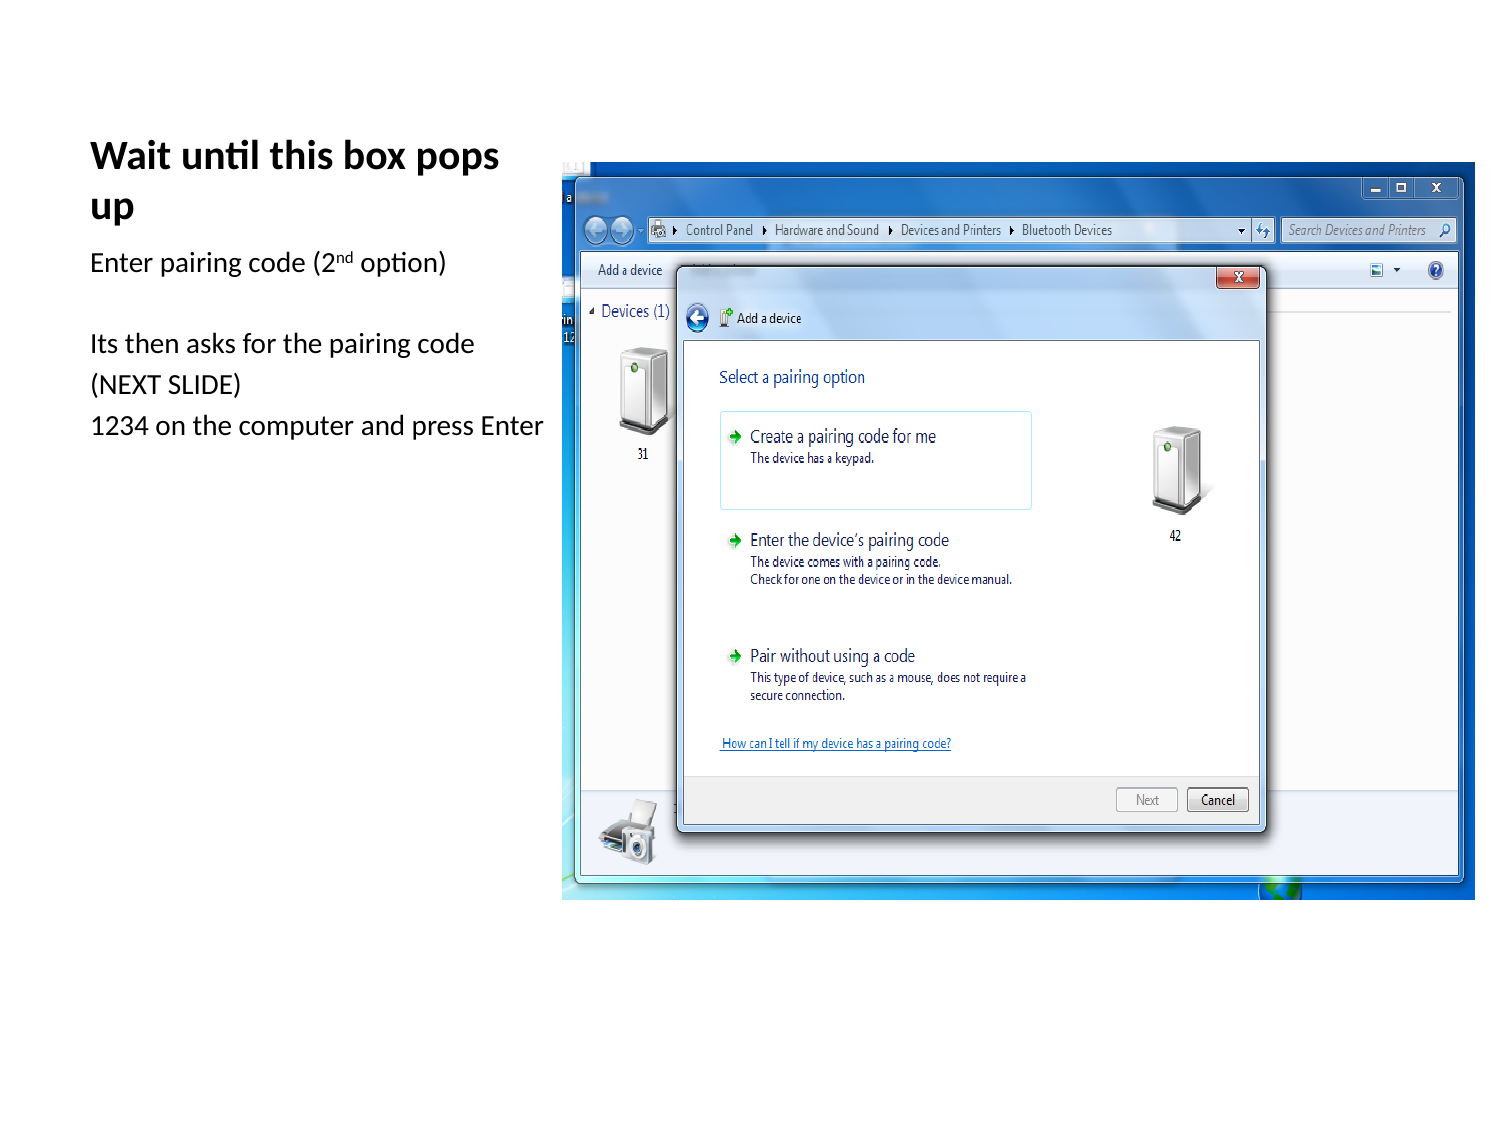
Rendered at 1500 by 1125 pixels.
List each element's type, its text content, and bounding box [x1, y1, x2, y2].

list Enter pairing code (2nd option) Its then asks for the pairing code (NEXT SLIDE) 1234 on the computer and press Enter [75, 235, 569, 1005]
title Wait until this box pops up [75, 44, 569, 235]
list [562, 162, 1476, 901]
